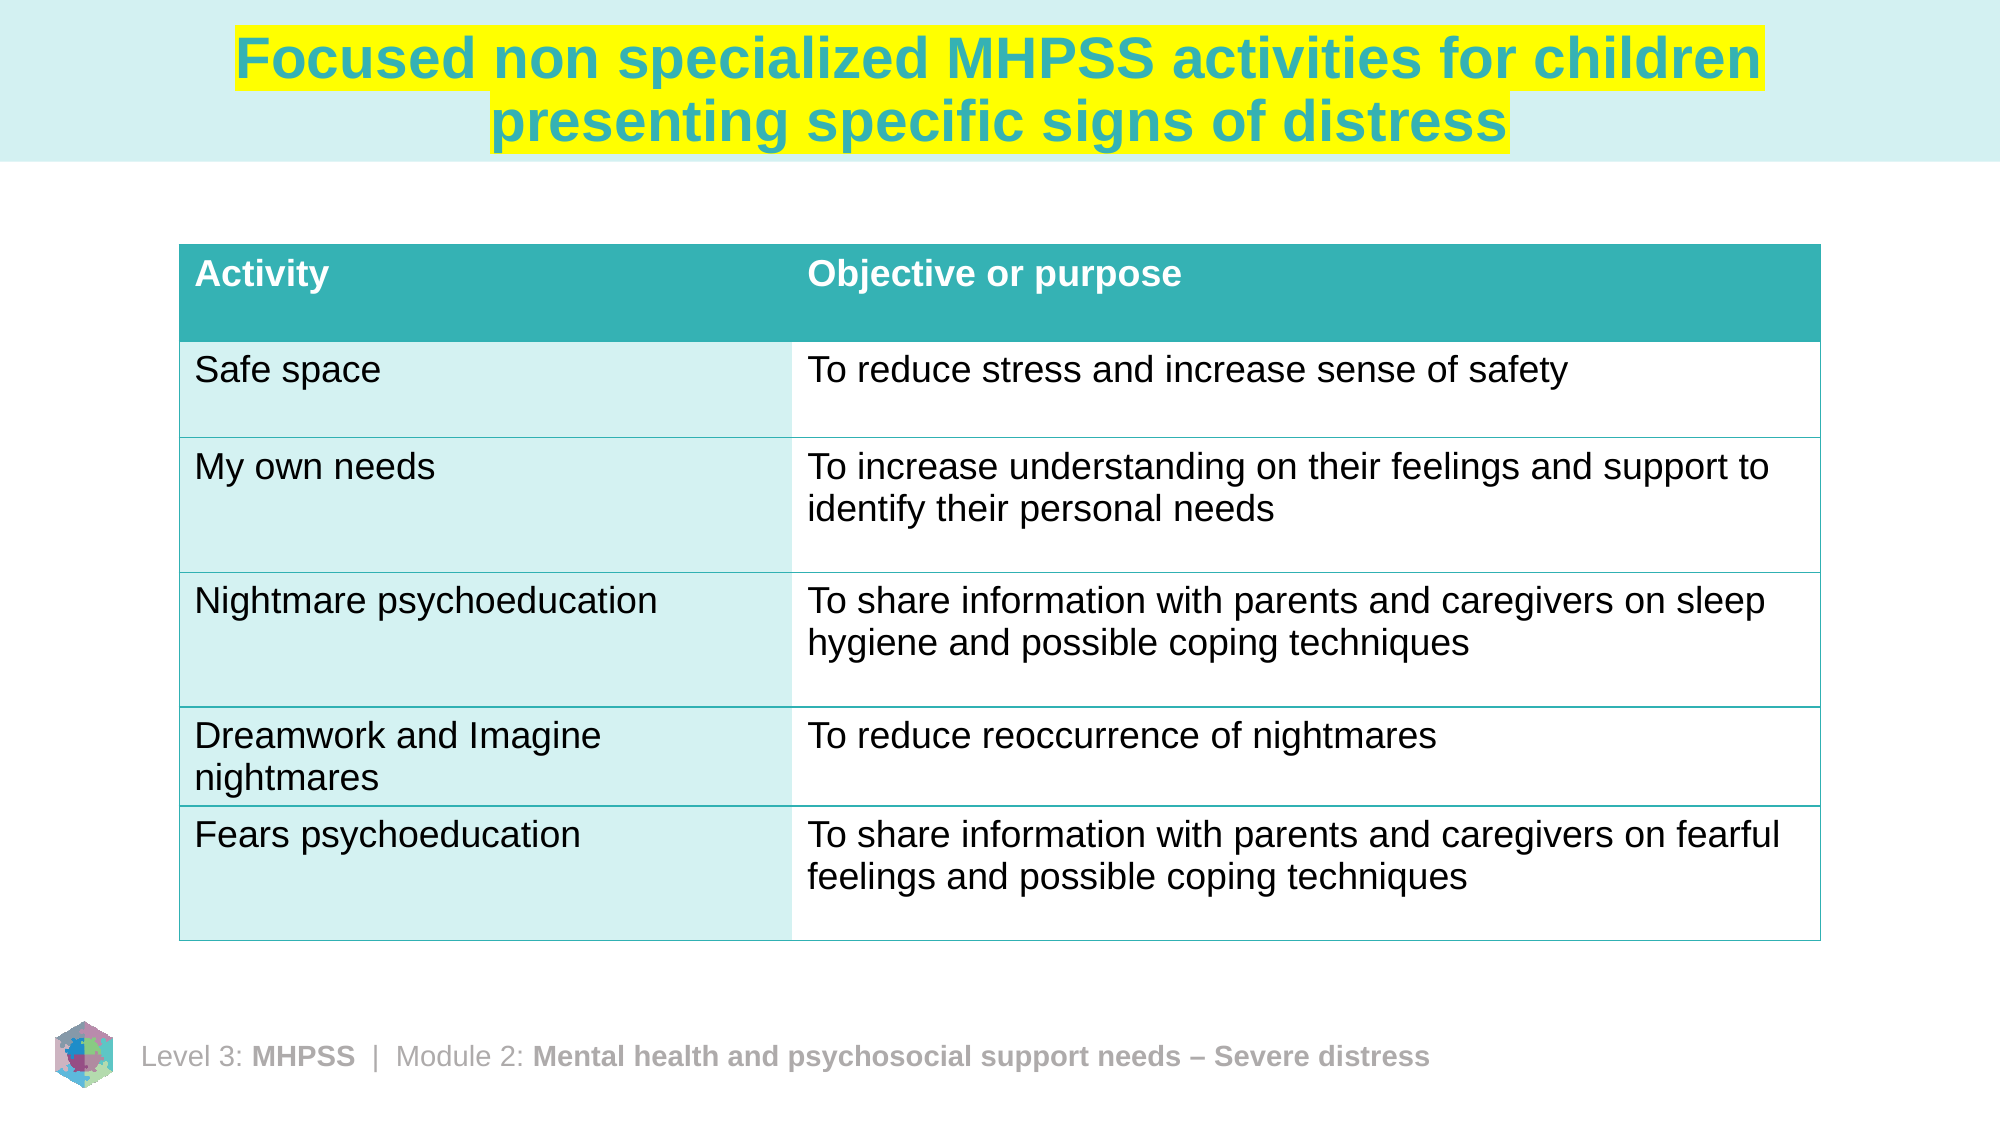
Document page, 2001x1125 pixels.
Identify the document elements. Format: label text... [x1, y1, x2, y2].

table_cell Dreamwork and Imagine nightmares [180, 708, 792, 805]
table_header Objective or purpose [792, 245, 1820, 340]
picture [55, 1021, 113, 1088]
table_header Activity [180, 245, 792, 340]
table_cell To share information with parents and caregivers on sleep hygiene and possible coping techniques [792, 573, 1820, 706]
table_cell To increase understanding on their feelings and support to identify their personal needs [792, 438, 1820, 572]
table_cell Fears psychoeducation [180, 807, 792, 940]
table_cell To reduce stress and increase sense of safety [792, 342, 1820, 437]
table_cell To reduce reoccurrence of nightmares [792, 708, 1820, 805]
table_cell Safe space [180, 342, 792, 437]
table_cell My own needs [180, 438, 792, 572]
title Focused non specialized MHPSS activities for children presenting specific signs of distress [137, 19, 1863, 163]
table_cell Nightmare psychoeducation [180, 573, 792, 706]
table_cell To share information with parents and caregivers on fearful feelings and possible coping techniques [792, 807, 1820, 940]
